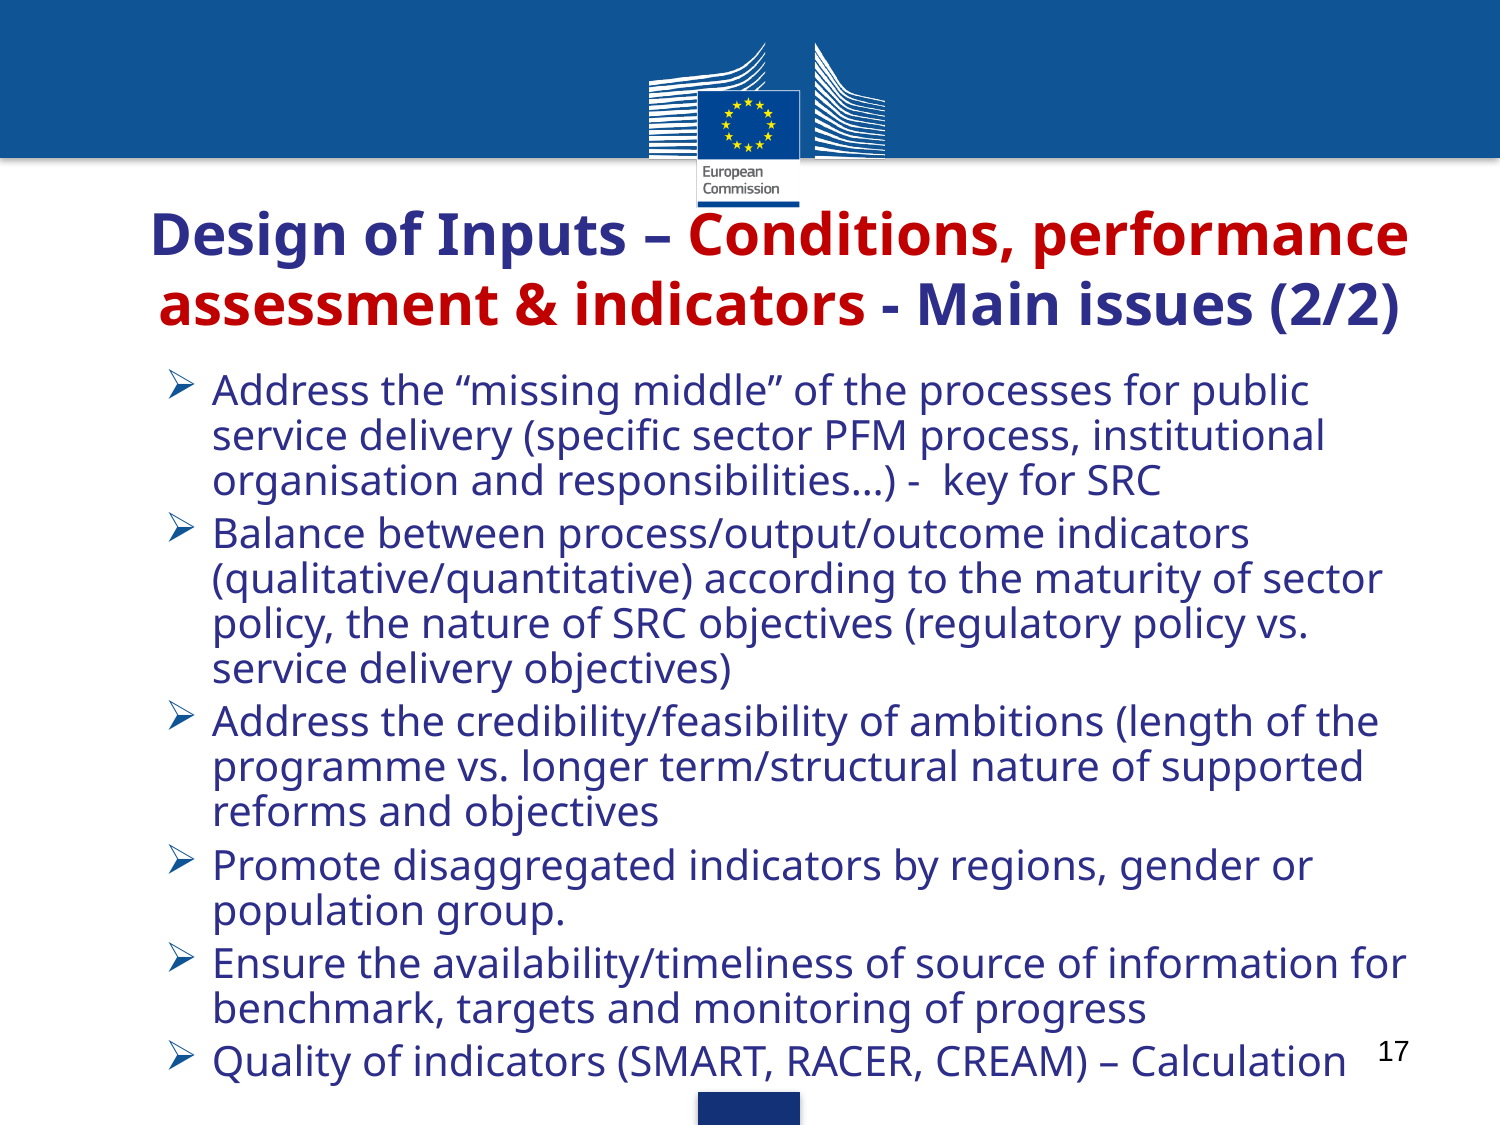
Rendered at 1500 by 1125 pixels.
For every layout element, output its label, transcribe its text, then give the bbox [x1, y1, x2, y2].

picture [649, 42, 885, 172]
title Design of Inputs – Conditions, performance assessment & indicators - Main issues (2/2) [74, 172, 1426, 361]
slide_number 17 [1074, 1024, 1426, 1103]
list Address the “missing middle” of the processes for public service delivery (specific sector PFM process, institutional organisation and responsibilities…) - key for SRC Balance between process/output/outcome indicators (qualitative/quantitative) according to the maturity of sector policy, the nature of SRC objectives (regulatory policy vs. service delivery objectives) Address the credibility/feasibility of ambitions (length of the programme vs. longer term/structural nature of supported reforms and objectives Promote disaggregated indicators by regions, gender or population group. Ensure the availability/timeliness of source of information for benchmark, targets and monitoring of progress Quality of indicators (SMART, RACER, CREAM) – Calculation [74, 361, 1426, 1107]
